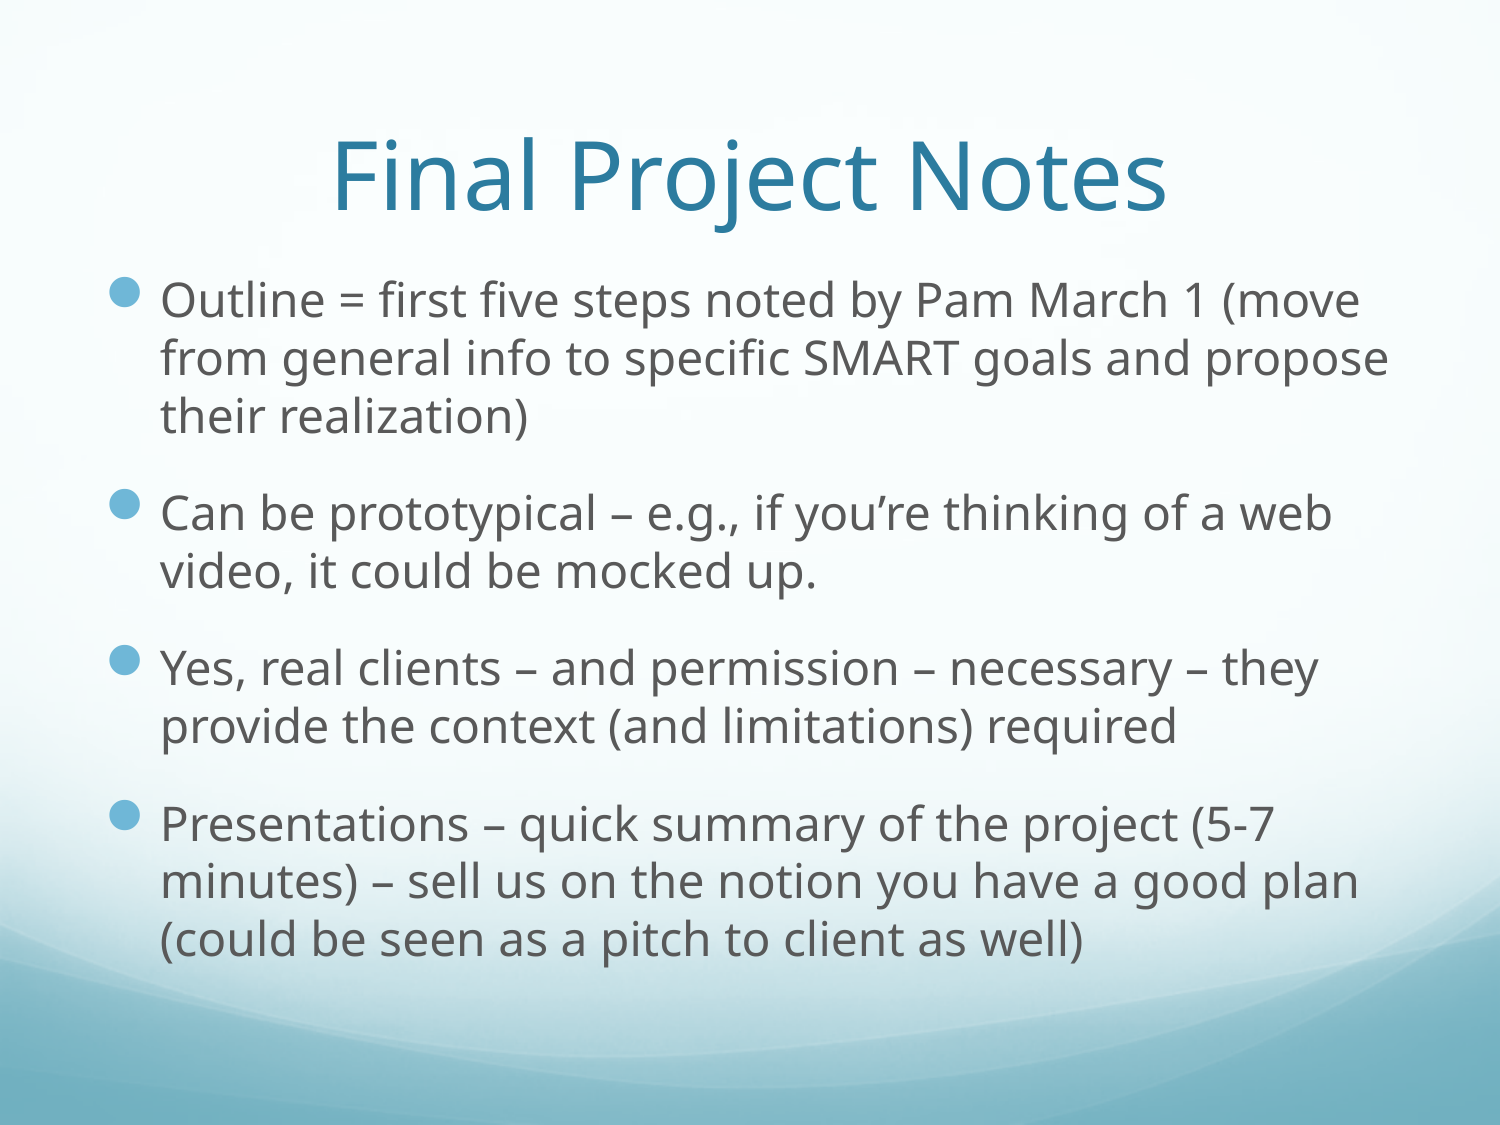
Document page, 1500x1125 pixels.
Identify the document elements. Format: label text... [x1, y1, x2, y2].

list Outline = first five steps noted by Pam March 1 (move from general info to specific SMART goals and propose their realization) Can be prototypical – e.g., if you’re thinking of a web video, it could be mocked up. Yes, real clients – and permission – necessary – they provide the context (and limitations) required Presentations – quick summary of the project (5-7 minutes) – sell us on the notion you have a good plan (could be seen as a pitch to client as well) [90, 262, 1410, 975]
title Final Project Notes [90, 17, 1410, 237]
